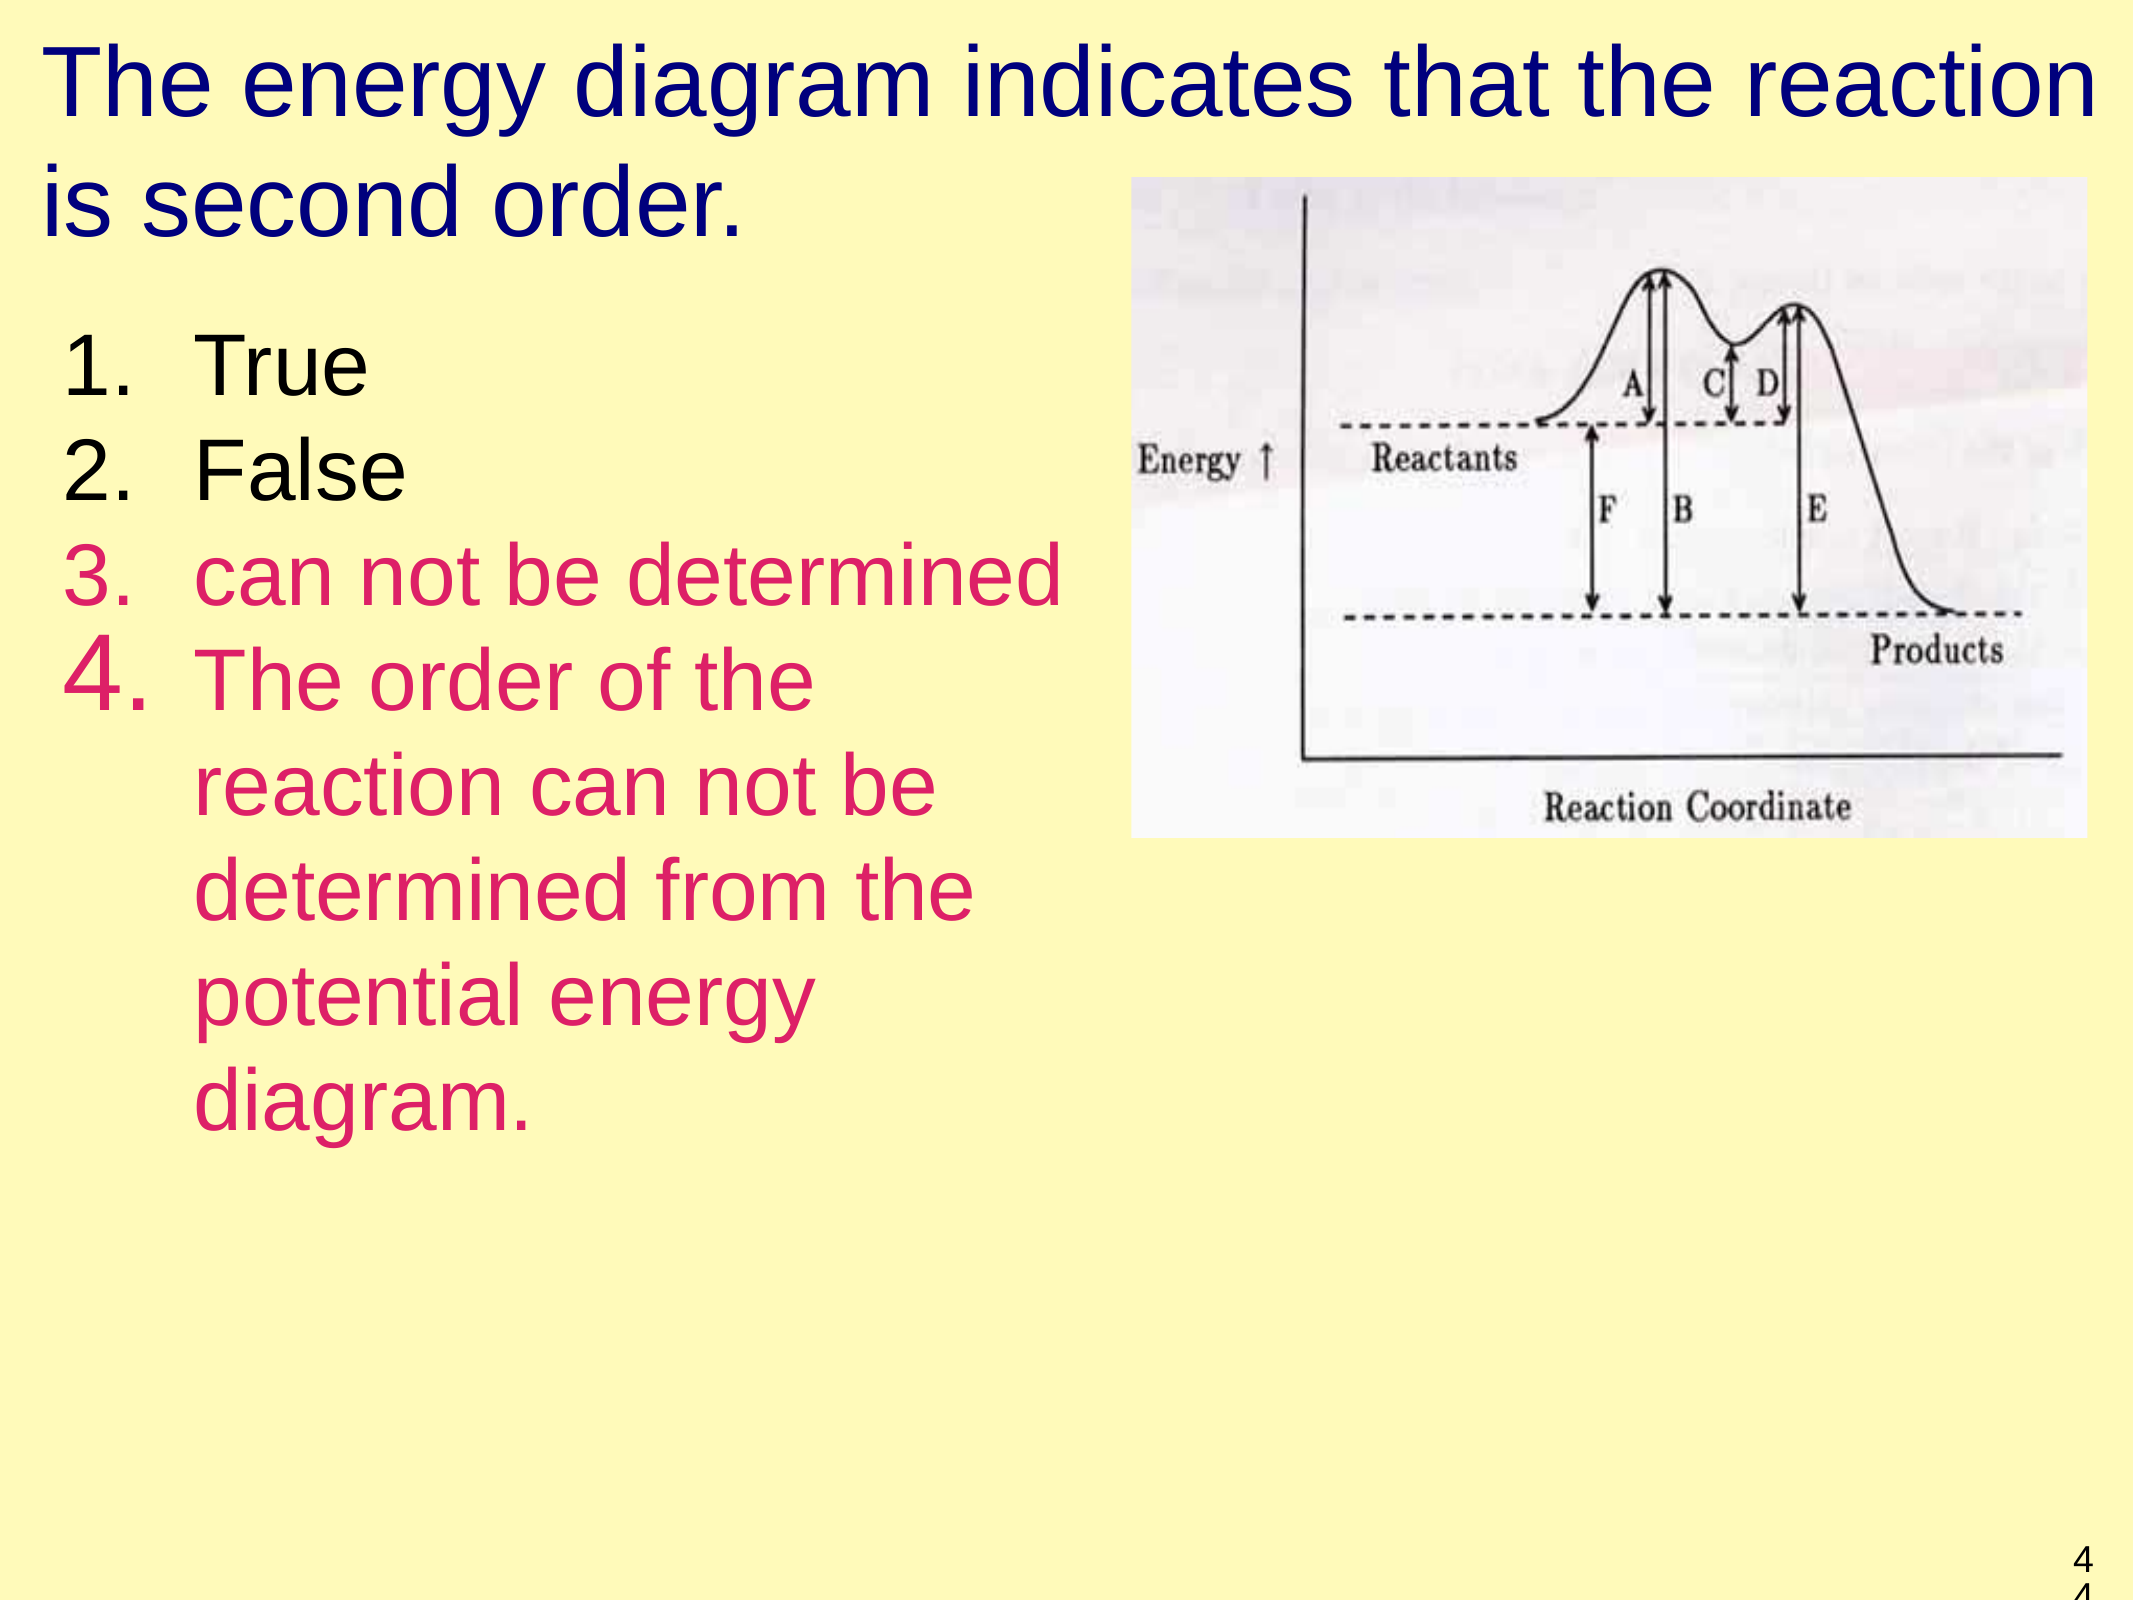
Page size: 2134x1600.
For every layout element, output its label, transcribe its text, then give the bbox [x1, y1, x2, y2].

list True False can not be determined The order of the reaction can not be determined from the potential energy diagram. [53, 299, 1118, 1459]
slide_number 44 [2057, 1526, 2120, 1586]
title The energy diagram indicates that the reaction is second order. [32, 7, 2113, 278]
picture [1130, 176, 2088, 838]
